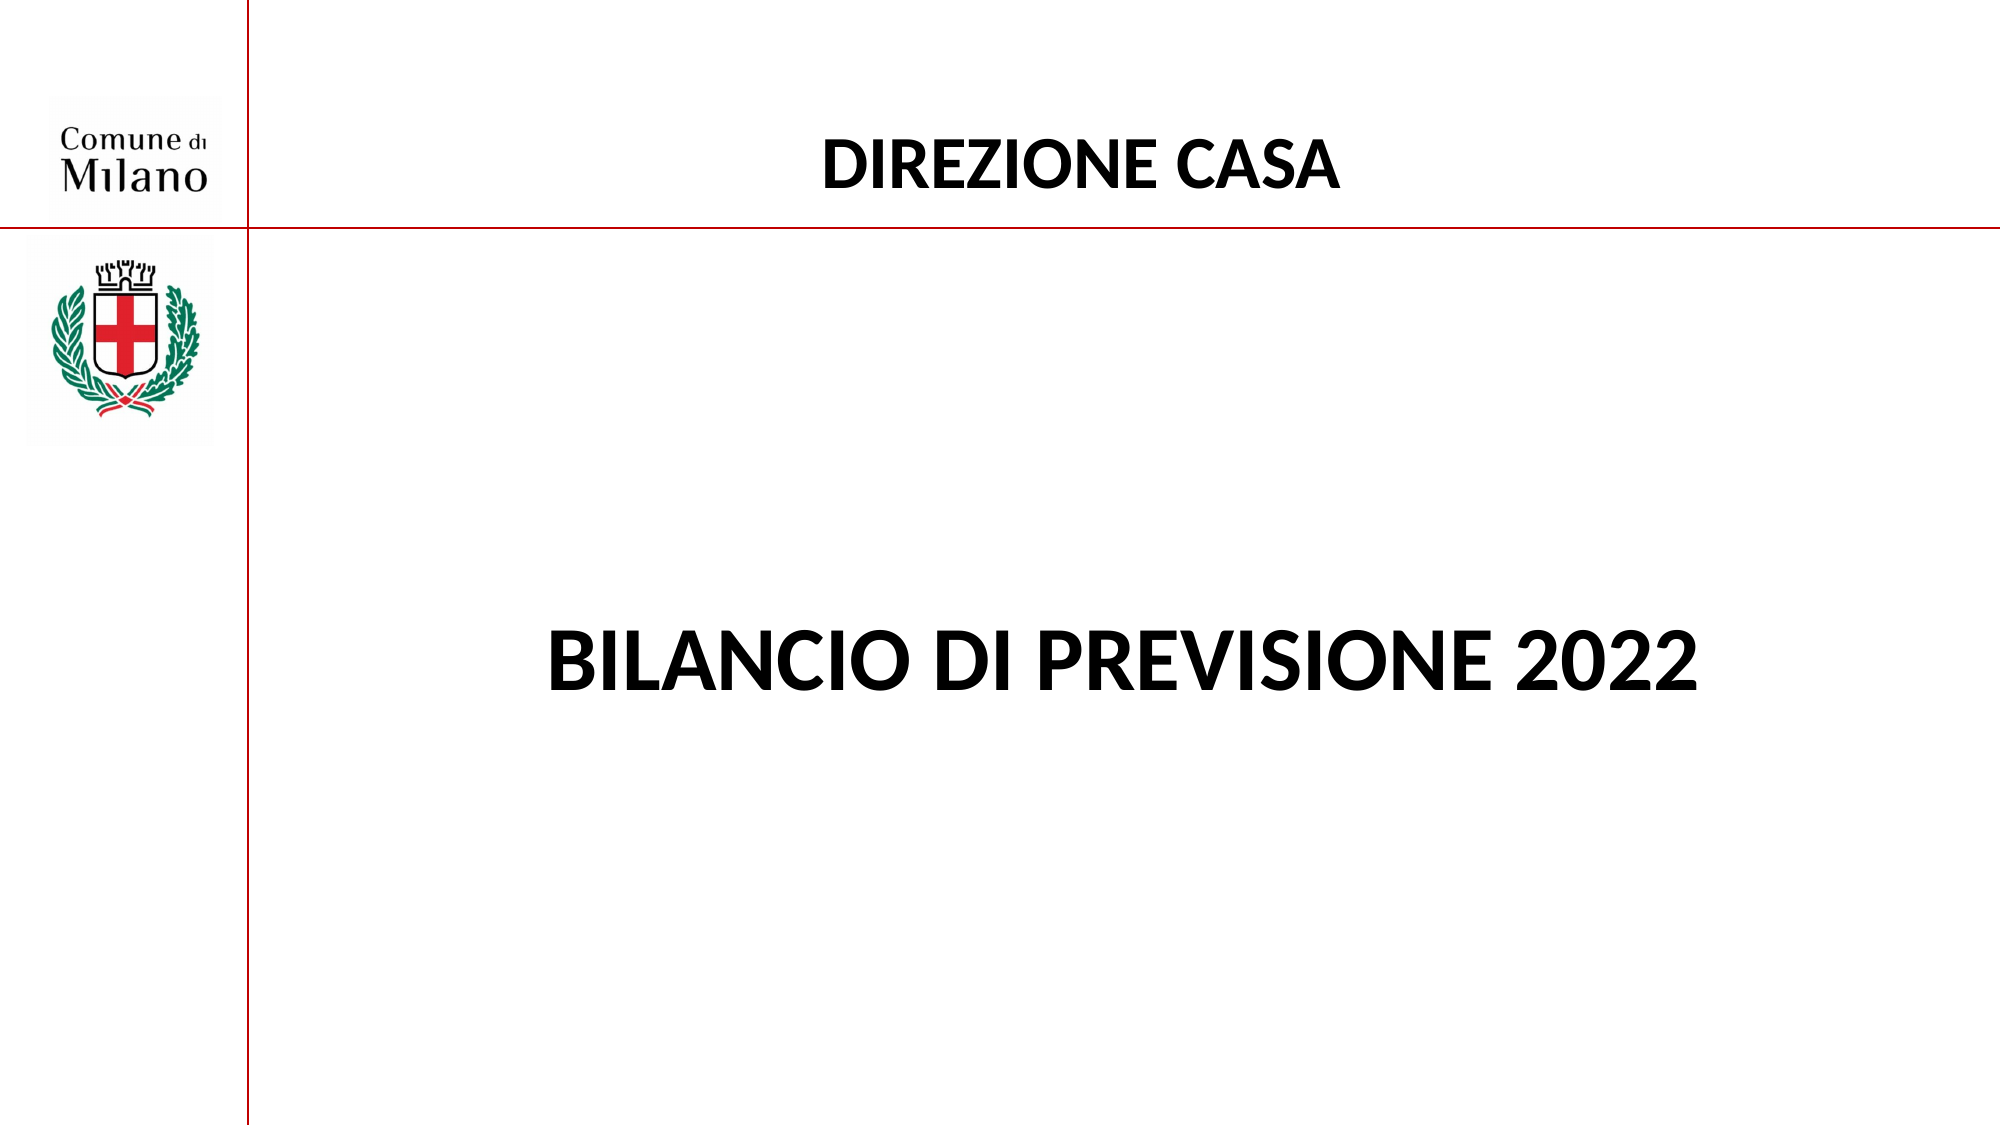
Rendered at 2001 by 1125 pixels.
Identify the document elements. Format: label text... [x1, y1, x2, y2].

text_box BILANCIO DI PREVISIONE 2022 [249, 590, 2000, 716]
picture [49, 96, 223, 223]
text_box DIREZIONE CASA [781, 105, 1382, 211]
picture [26, 235, 214, 446]
